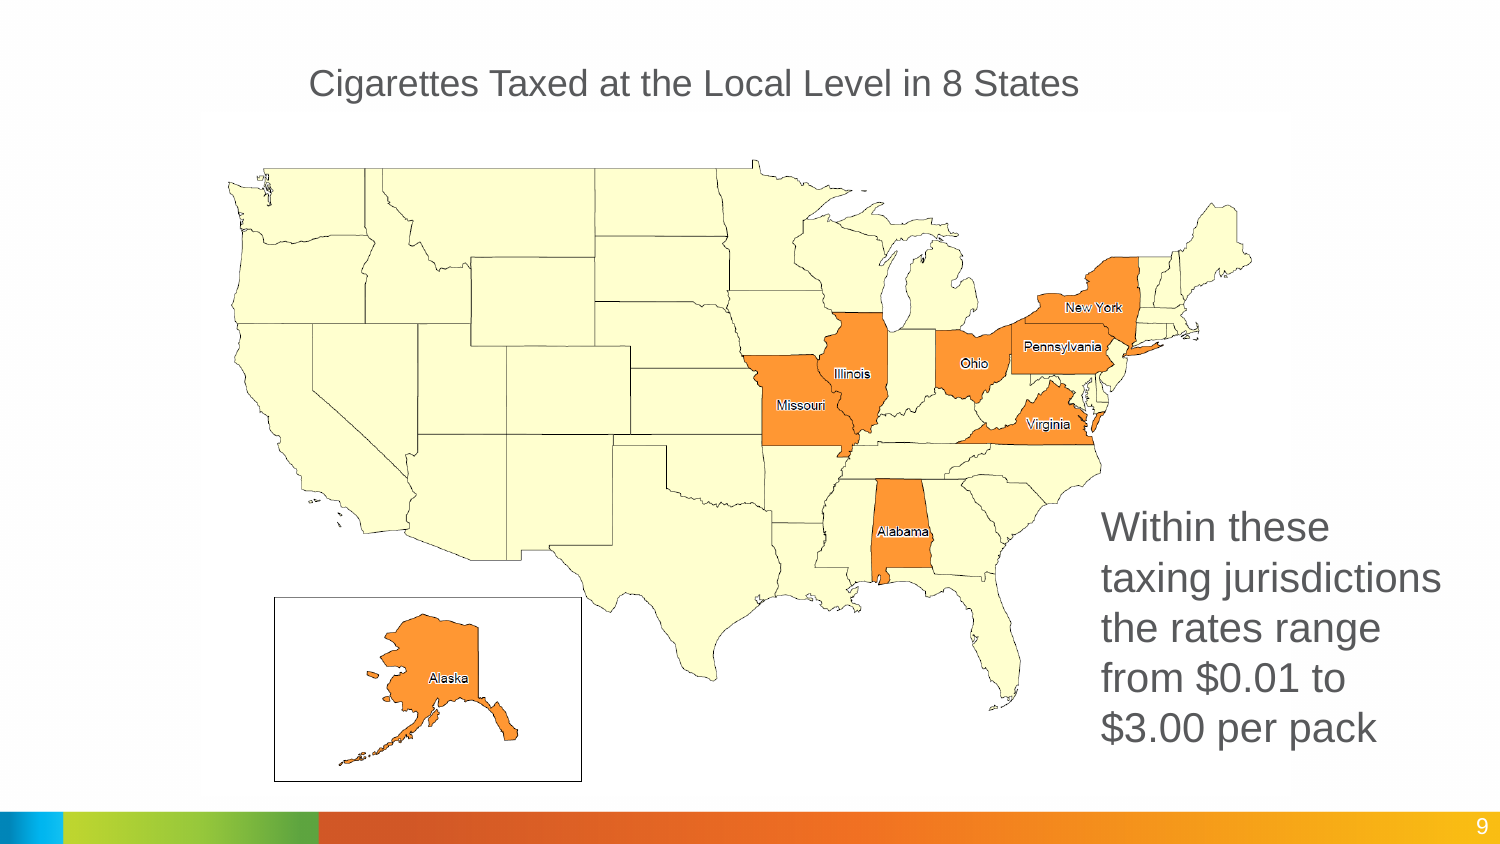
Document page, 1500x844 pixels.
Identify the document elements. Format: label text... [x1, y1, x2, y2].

text_box Cigarettes Taxed at the Local Level in 8 States [293, 51, 1198, 110]
list Within these taxing jurisdictions the rates range from $0.01 to $3.00 per pack [1296, 494, 1462, 773]
slide_number 9 [1296, 802, 1500, 844]
picture [0, 0, 1500, 844]
